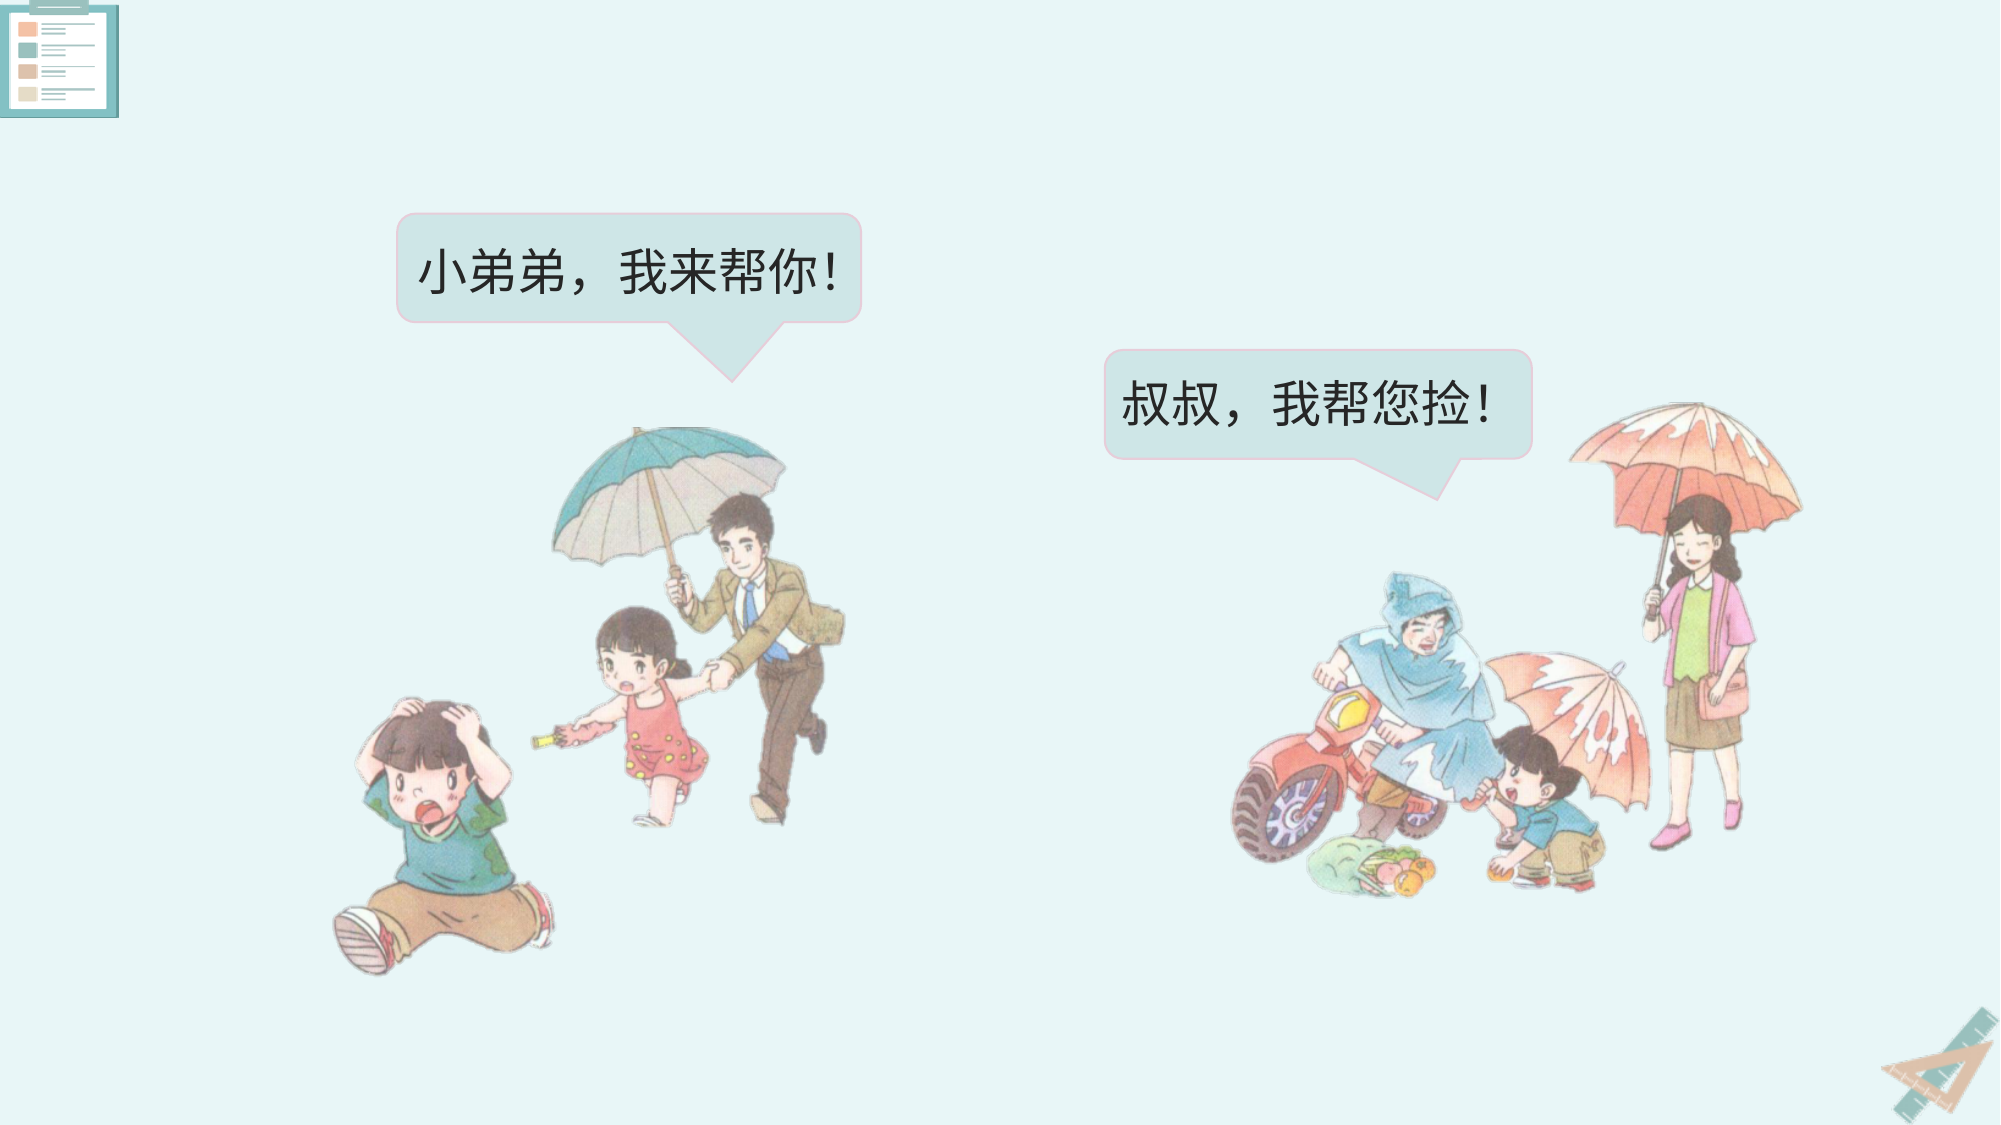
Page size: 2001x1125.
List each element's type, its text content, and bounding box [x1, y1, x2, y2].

picture [1183, 370, 1892, 934]
picture [248, 403, 1066, 1005]
text_box 叔叔，我帮您捡！ [1106, 365, 1532, 441]
picture [1881, 1006, 2000, 1125]
text_box [396, 212, 863, 384]
text_box [1103, 348, 1533, 460]
text_box 小弟弟，我来帮你！ [403, 233, 867, 308]
picture [0, 0, 119, 119]
